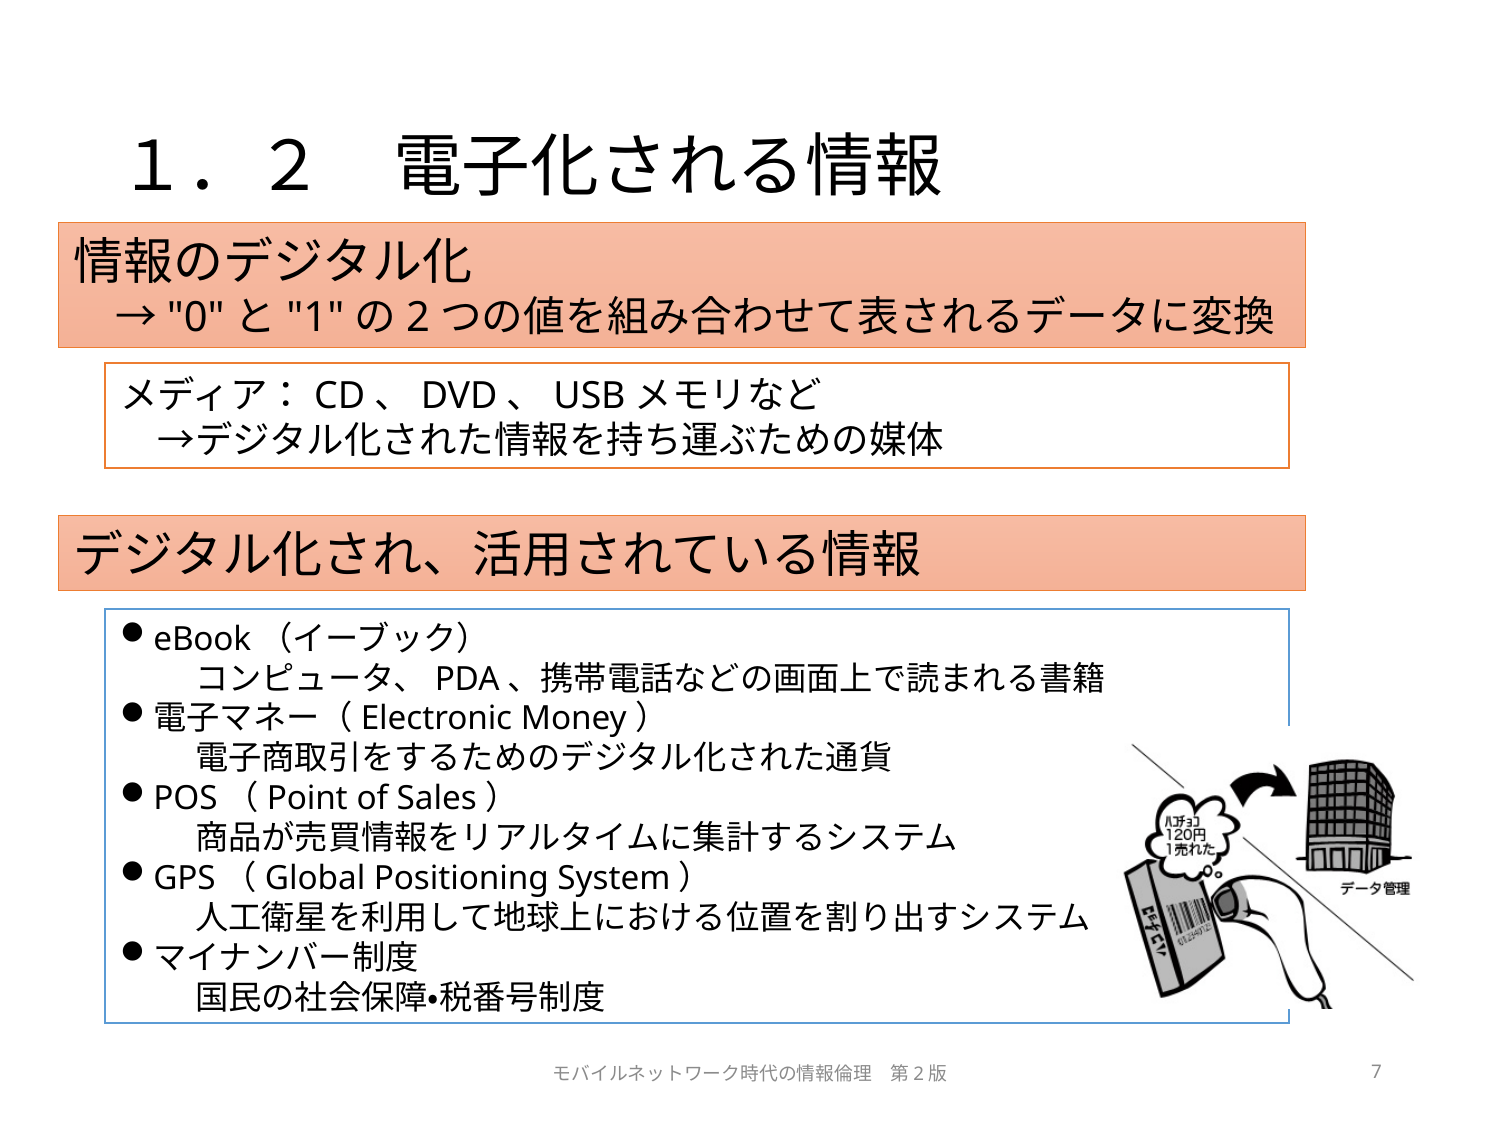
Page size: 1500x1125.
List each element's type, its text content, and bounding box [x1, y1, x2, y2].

slide_number 7 [1059, 1042, 1397, 1103]
text_box デジタル化され、活用されている情報 [58, 515, 1306, 591]
text_box eBook（イーブック） コンピュータ、PDA、携帯電話などの画面上で読まれる書籍 電子マネー（Electronic Money） 電子商取引をするためのデジタル化された通貨 POS（Point of Sales） 商品が売買情報をリアルタイムに集計するシステム GPS（Global Positioning System） 人工衛星を利用して地球上における位置を割り出すシステム マイナンバー制度 国民の社会保障・税番号制度 [104, 608, 1290, 1024]
text_box 情報のデジタル化 →"0"と"1"の2つの値を組み合わせて表されるデータに変換 [58, 222, 1306, 348]
title １．２ 電子化される情報 [103, 59, 1397, 278]
picture [1116, 726, 1433, 1009]
footer モバイルネットワーク時代の情報倫理 第2版 [496, 1042, 1004, 1103]
text_box メディア：CD、DVD、USBメモリなど →デジタル化された情報を持ち運ぶための媒体 [104, 362, 1290, 469]
